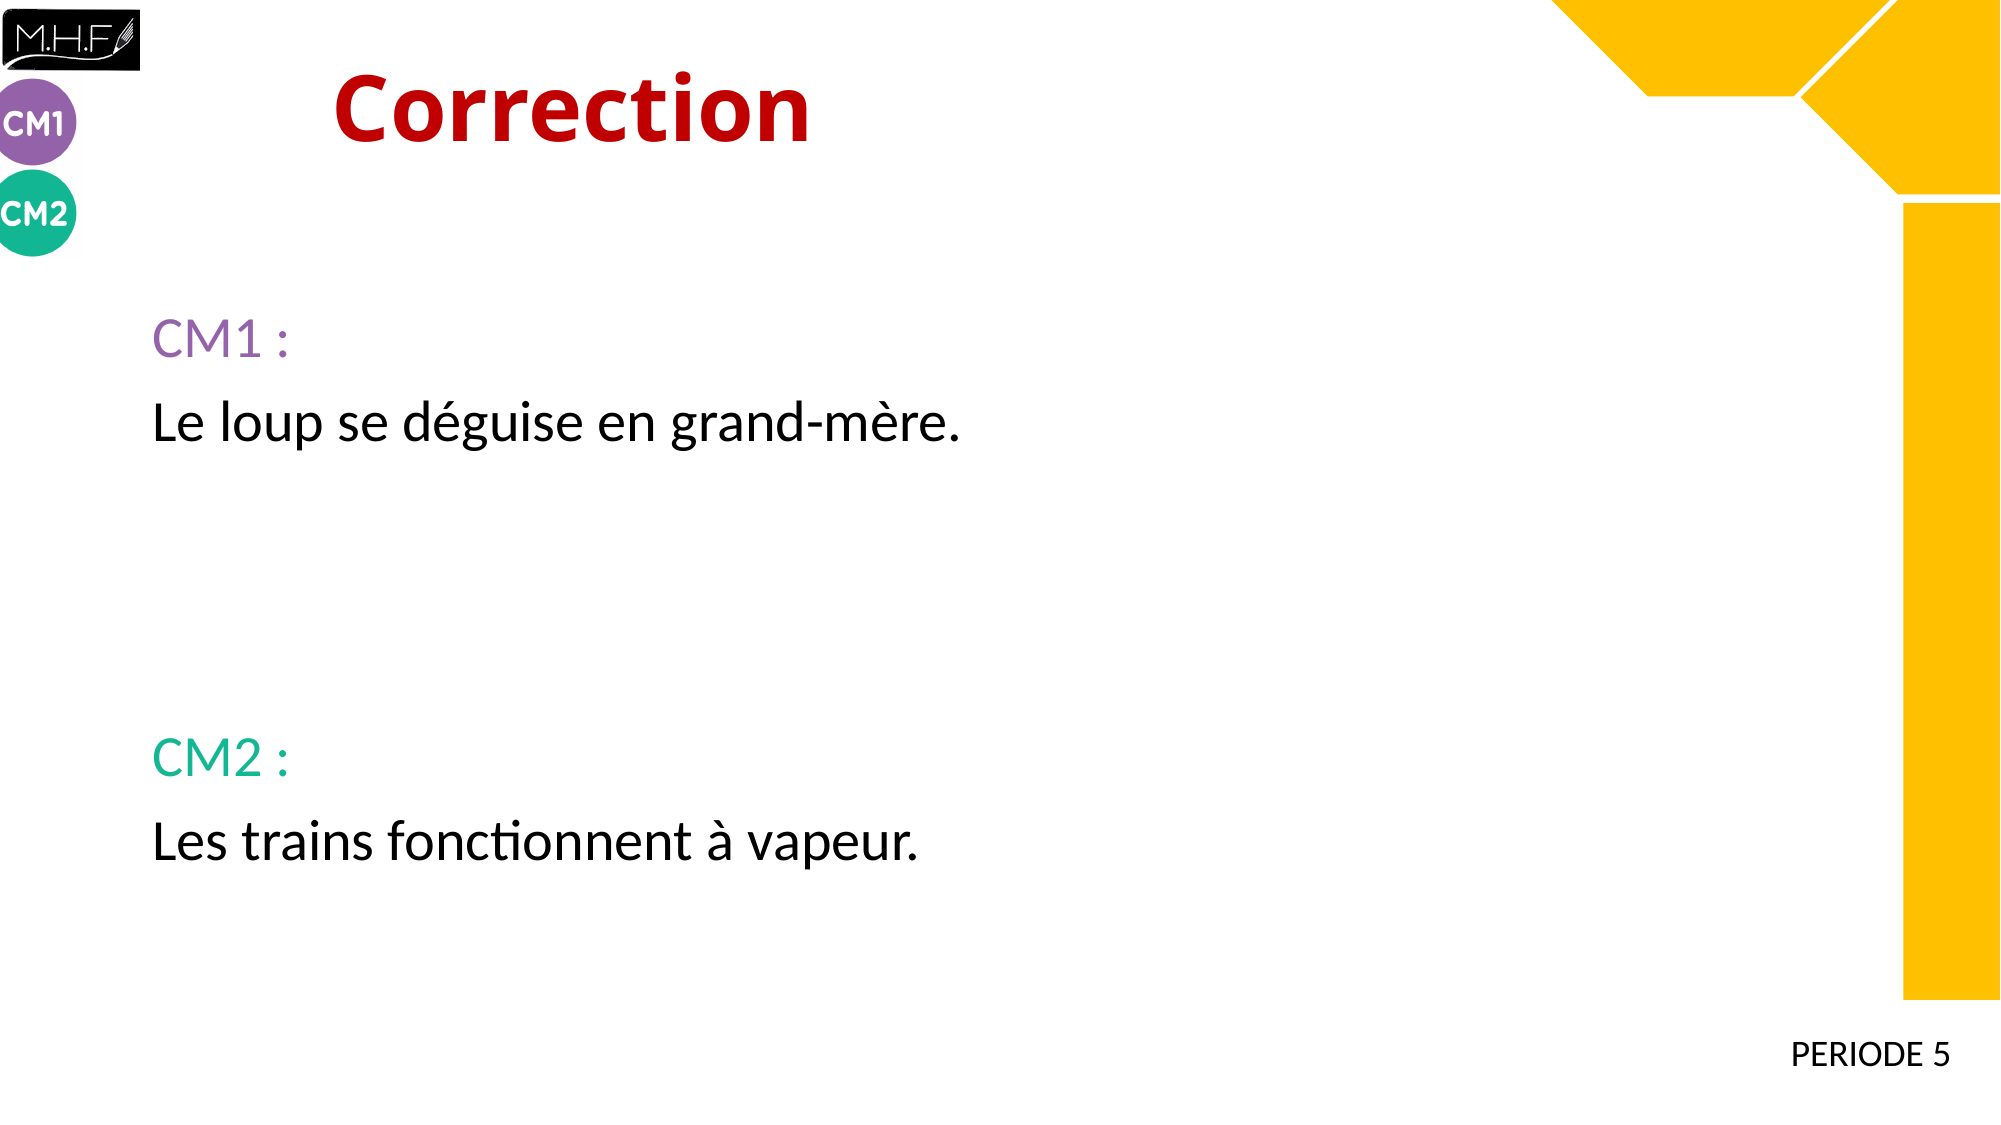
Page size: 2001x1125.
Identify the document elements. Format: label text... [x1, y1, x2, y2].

list CM1 : Le loup se déguise en grand-mère. CM2 : Les trains fonctionnent à vapeur. [137, 299, 1863, 1014]
title Correction [316, 3, 1863, 221]
text_box PERIODE 5 [1362, 1021, 1967, 1125]
text_box [1902, 202, 2000, 1001]
picture [0, 7, 140, 259]
text_box [1799, 0, 2000, 196]
text_box [1549, 0, 1892, 98]
